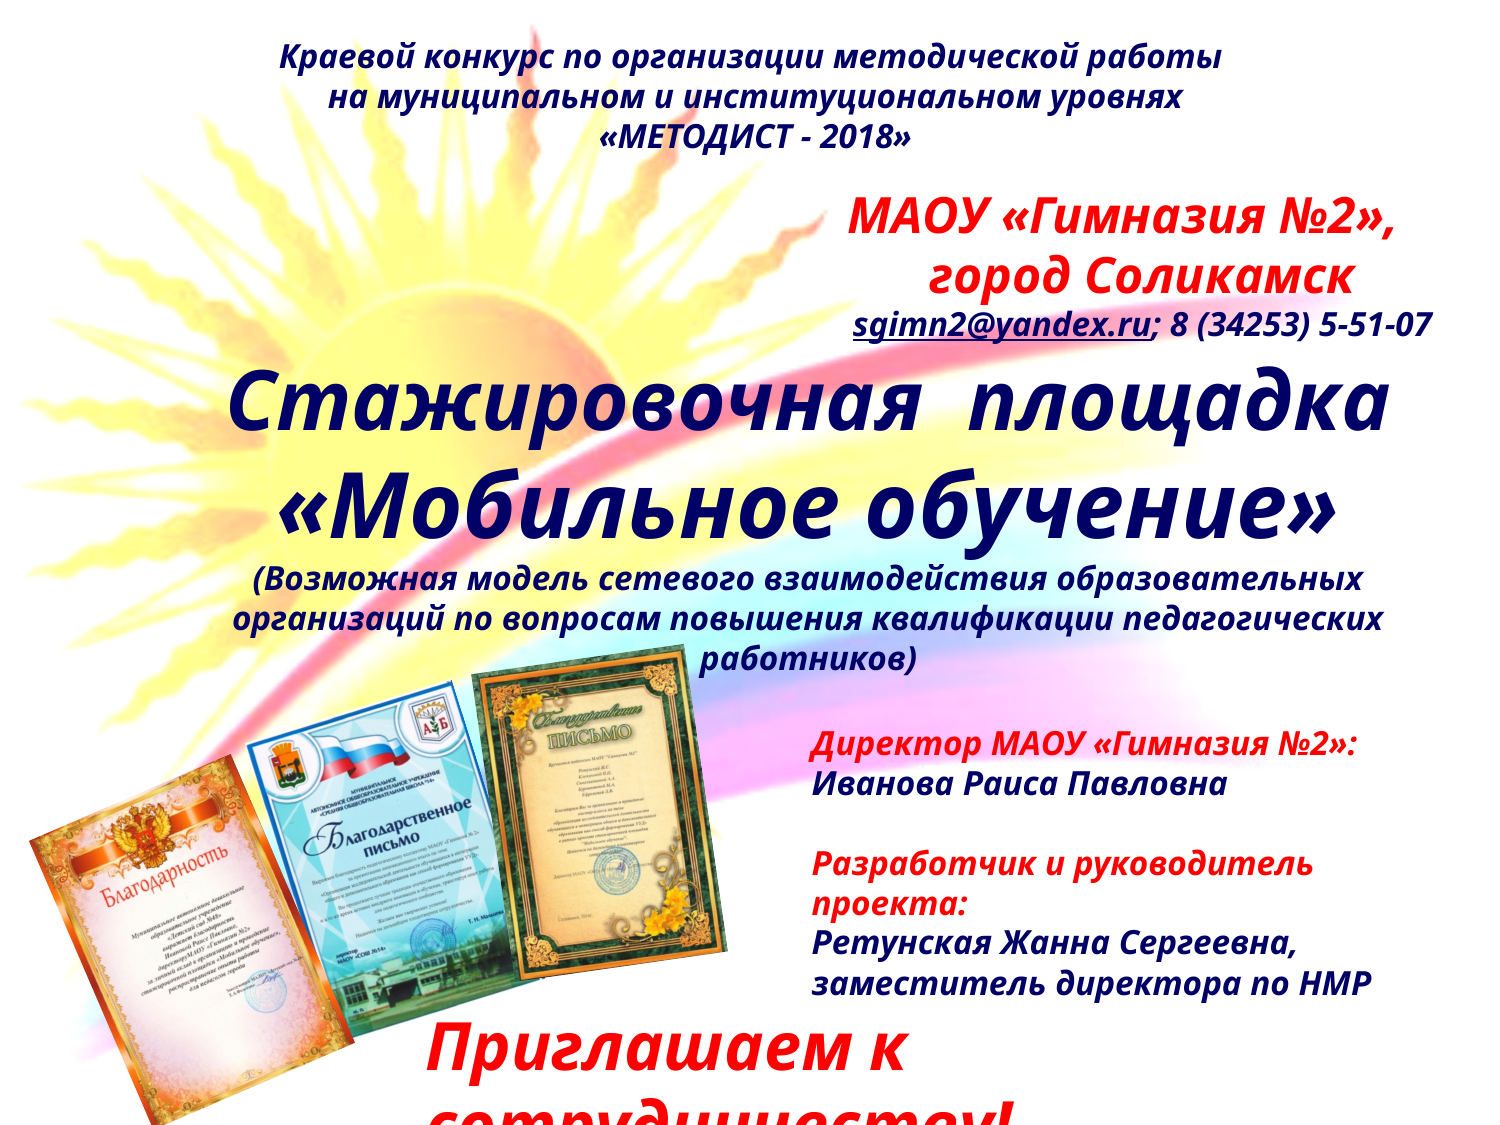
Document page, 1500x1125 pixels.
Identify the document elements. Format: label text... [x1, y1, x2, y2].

text_box Приглашаем к сотрудничеству! [410, 1121, 1500, 1125]
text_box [69, 704, 715, 1037]
picture [0, 0, 1500, 1125]
